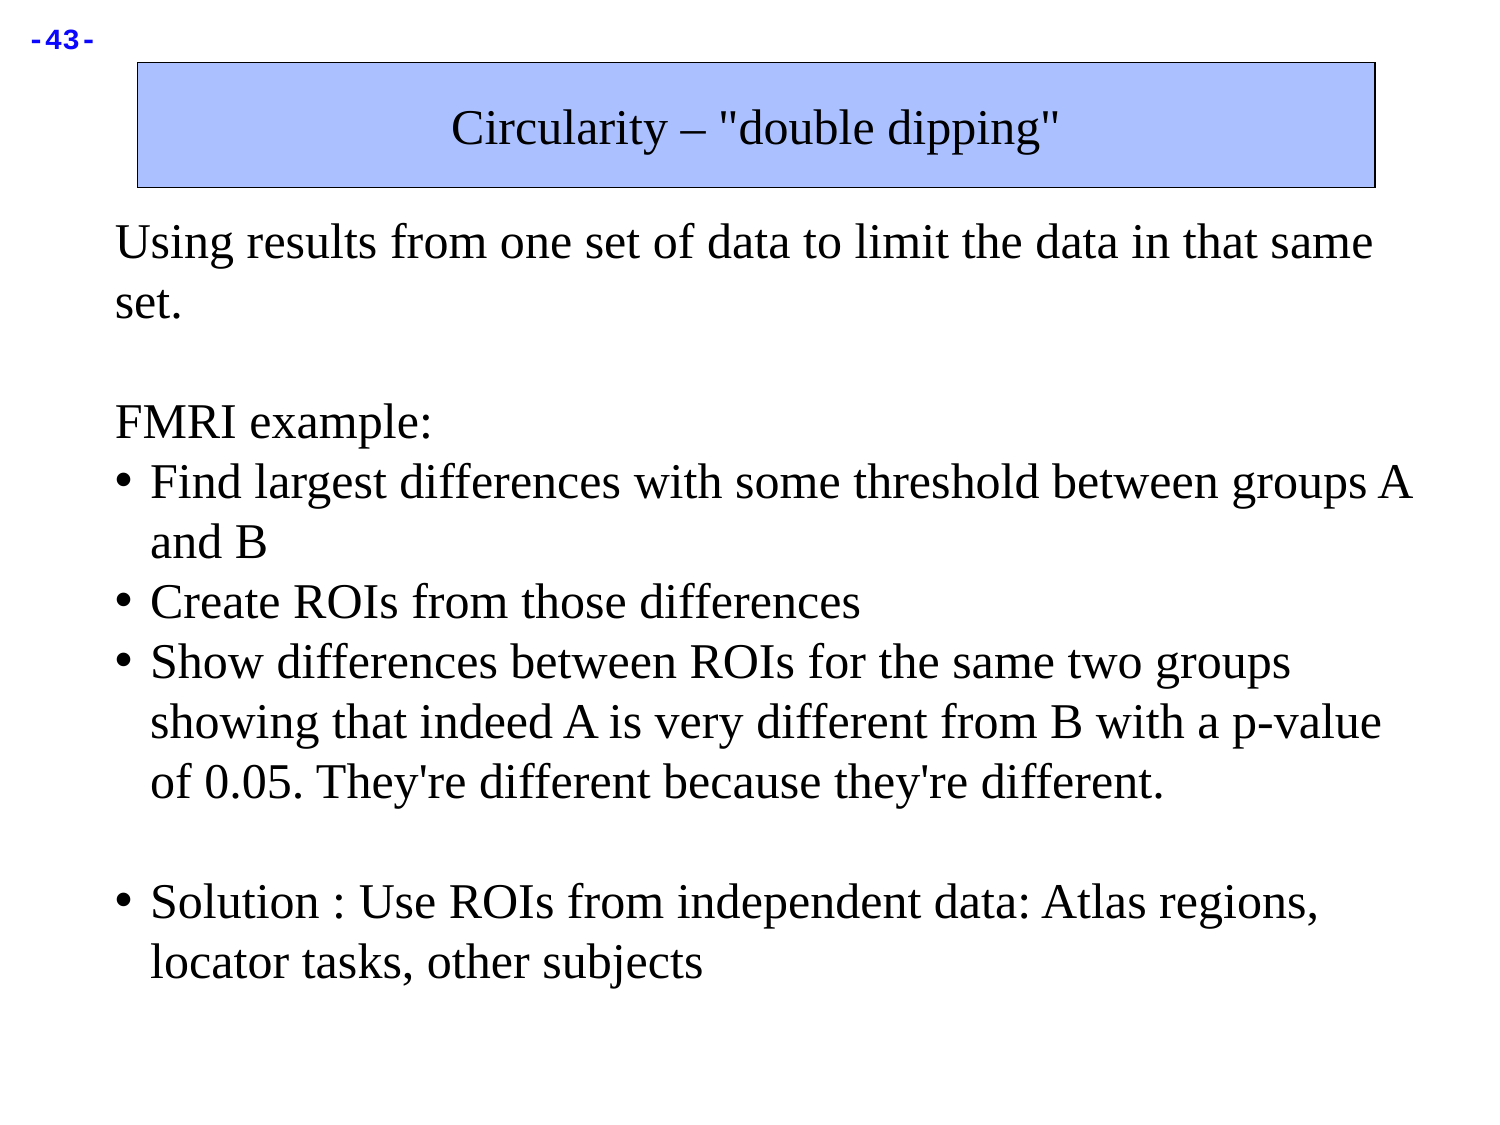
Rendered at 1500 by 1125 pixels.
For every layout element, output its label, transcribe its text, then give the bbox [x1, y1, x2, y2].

text_box Using results from one set of data to limit the data in that same set. FMRI example: Find largest differences with some threshold between groups A and B Create ROIs from those differences Show differences between ROIs for the same two groups showing that indeed A is very different from B with a p-value of 0.05. They're different because they're different. Solution : Use ROIs from independent data: Atlas regions, locator tasks, other subjects [99, 201, 1438, 1117]
text_box Circularity – "double dipping" [137, 62, 1375, 188]
